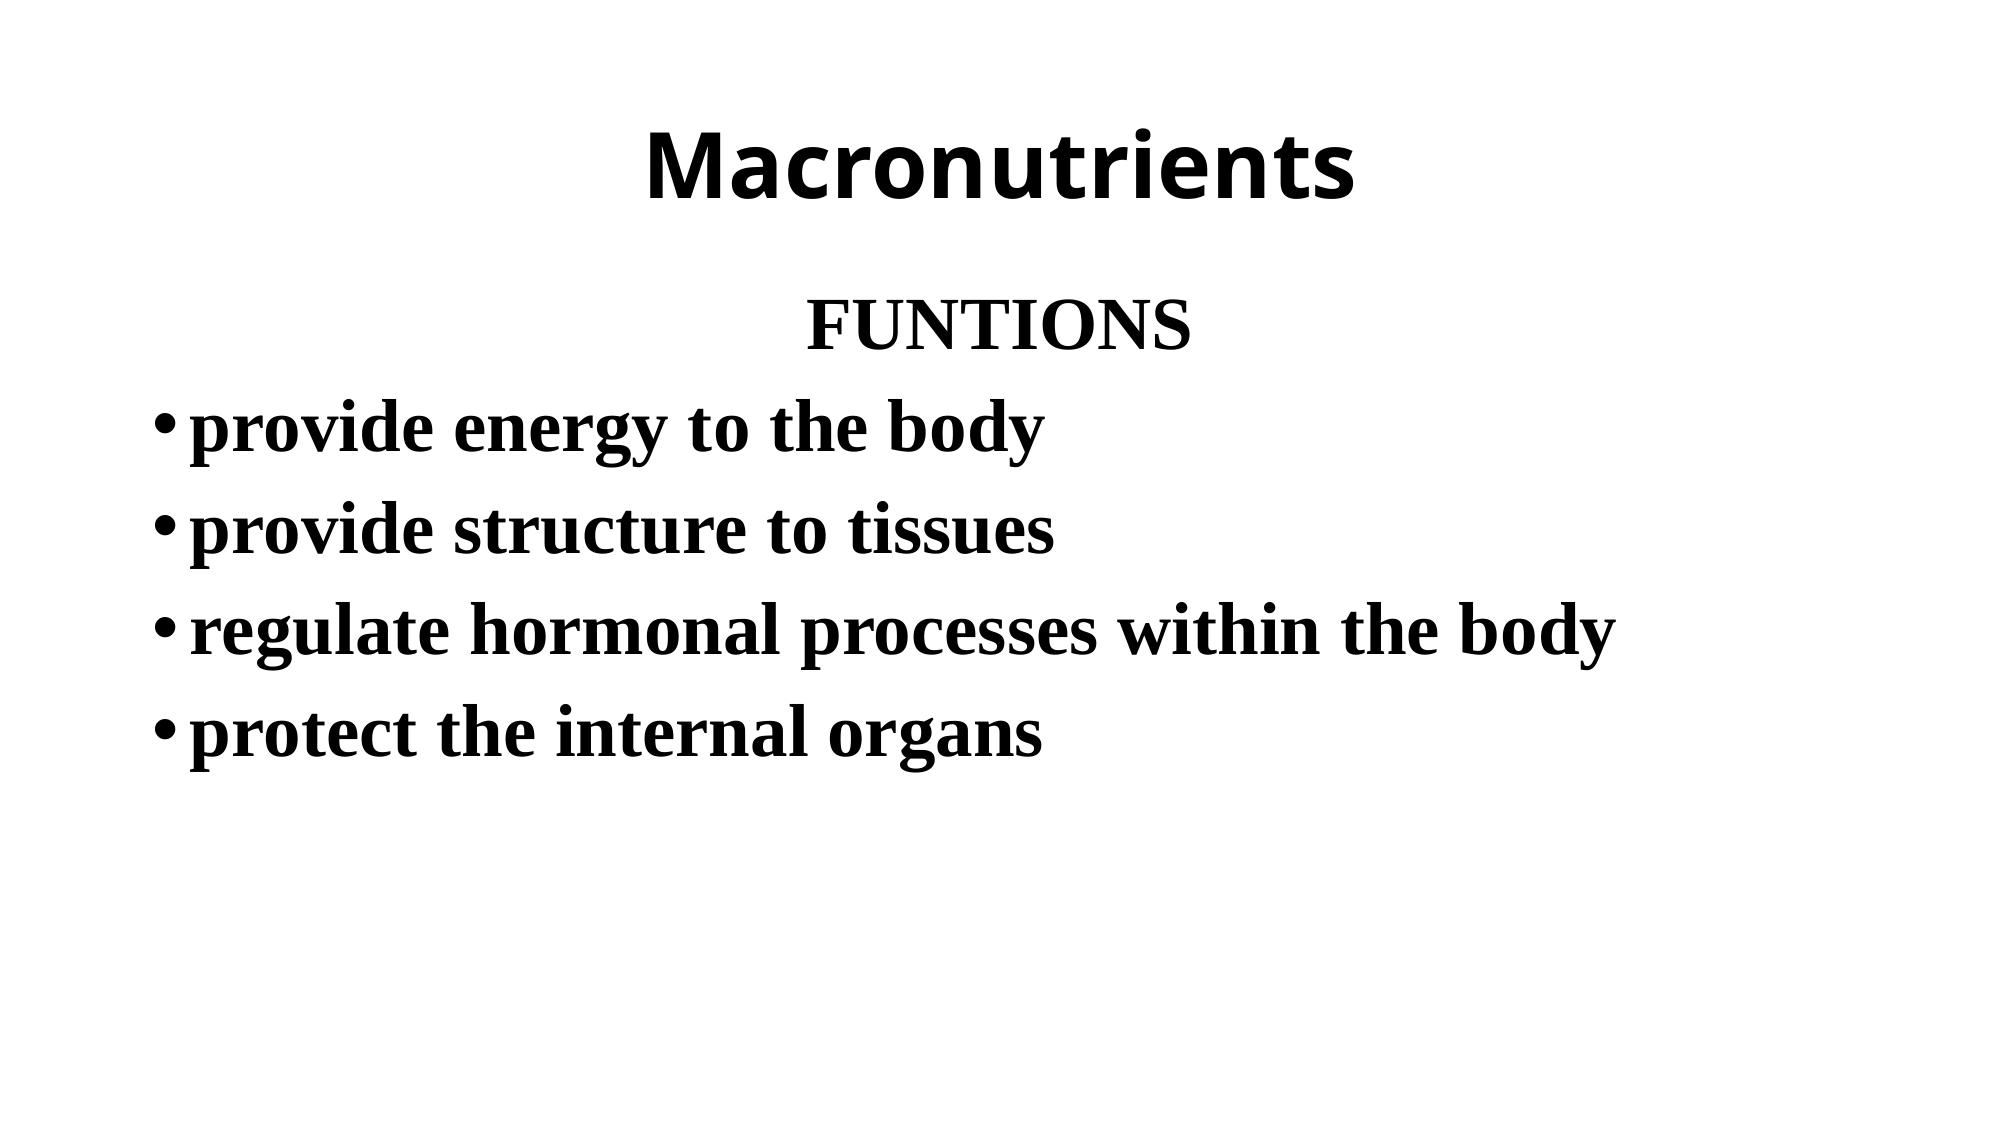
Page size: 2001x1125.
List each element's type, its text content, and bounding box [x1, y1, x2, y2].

list FUNTIONS provide energy to the body provide structure to tissues regulate hormonal processes within the body protect the internal organs [137, 277, 1863, 992]
title Macronutrients [137, 59, 1863, 277]
